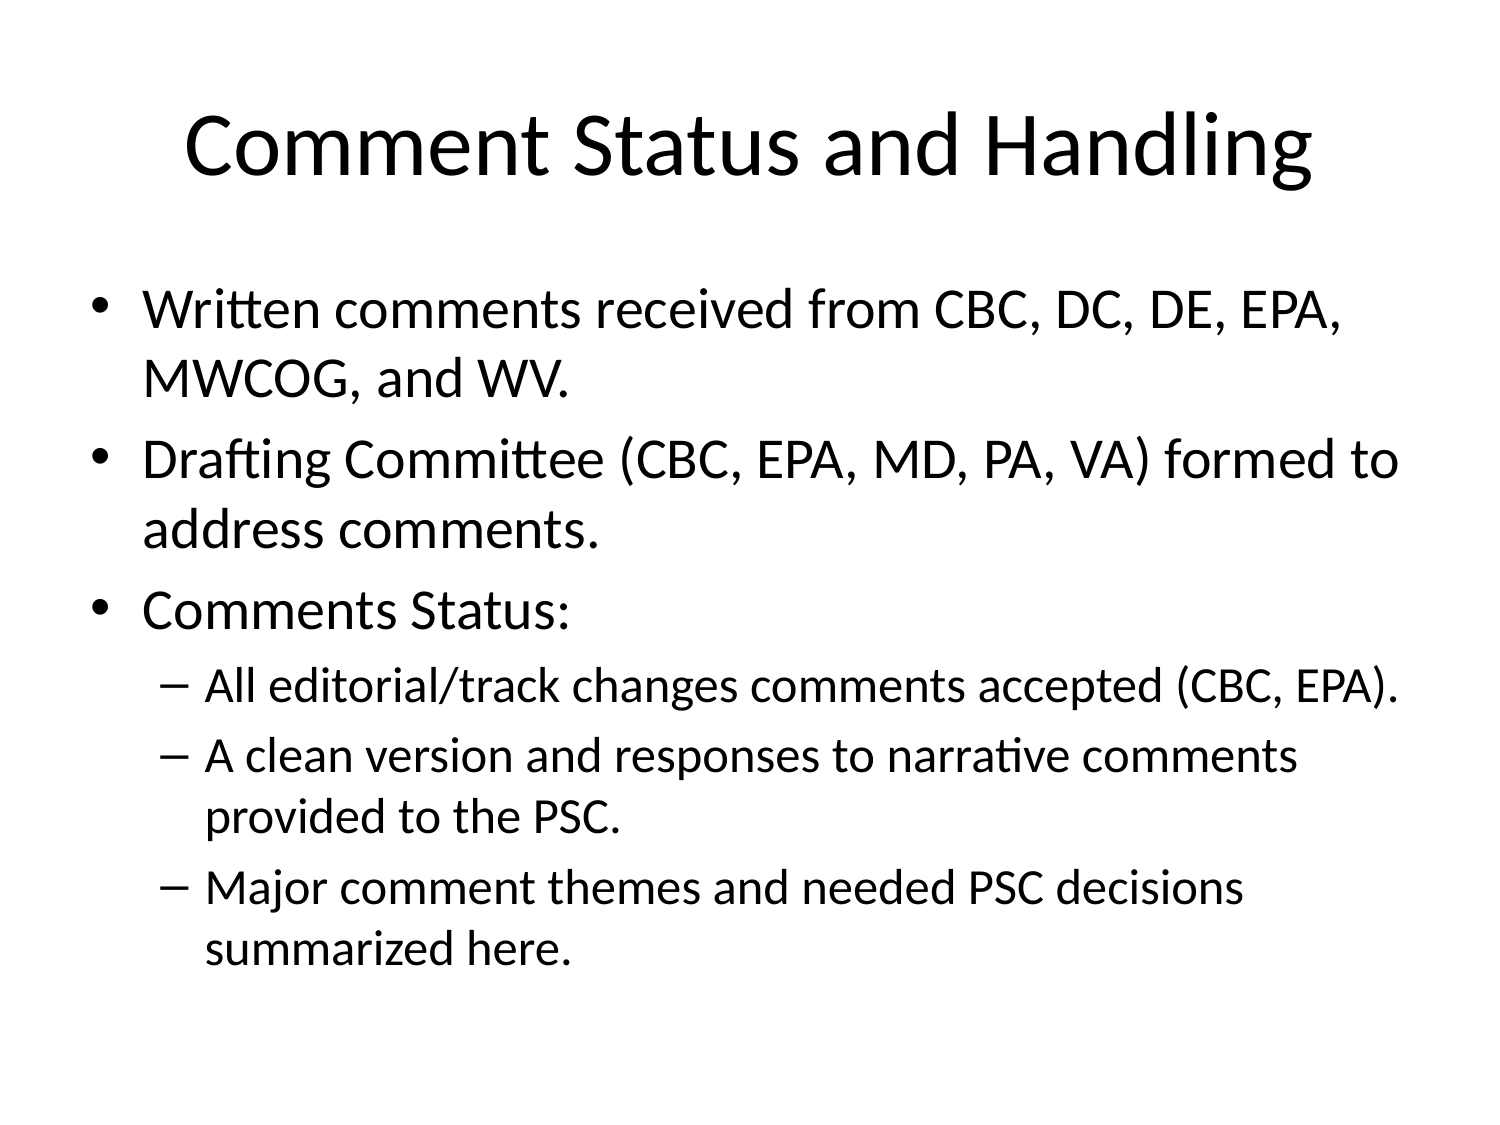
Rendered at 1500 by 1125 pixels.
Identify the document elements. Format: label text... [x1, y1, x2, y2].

title Comment Status and Handling [75, 45, 1425, 233]
list Written comments received from CBC, DC, DE, EPA, MWCOG, and WV. Drafting Committee (CBC, EPA, MD, PA, VA) formed to address comments. Comments Status: All editorial/track changes comments accepted (CBC, EPA). A clean version and responses to narrative comments provided to the PSC. Major comment themes and needed PSC decisions summarized here. [75, 262, 1425, 1005]
